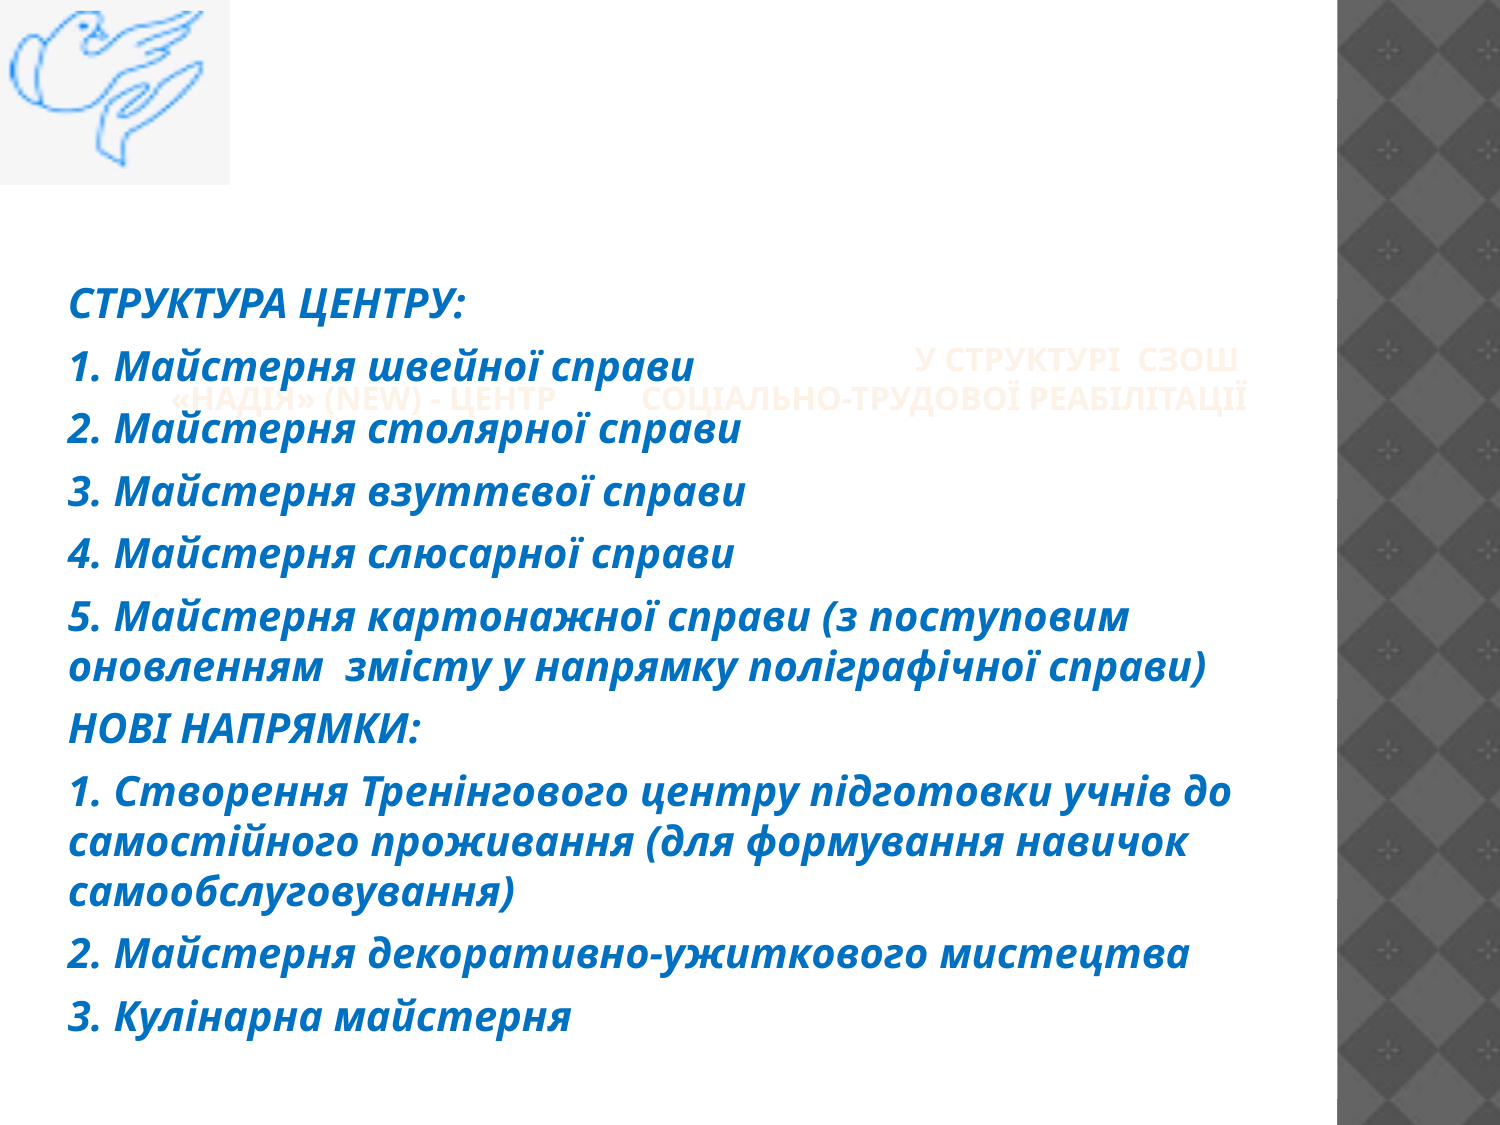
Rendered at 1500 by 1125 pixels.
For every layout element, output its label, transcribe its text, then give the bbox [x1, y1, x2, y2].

picture [1337, 0, 1500, 1125]
picture [0, 0, 231, 185]
text_box СТРУКТУРА ЦЕНТРУ: 1. Майcтерня швейної справи 2. Майстерня столярної справи 3. Майстерня взуттєвої справи 4. Майстерня слюсарної справи 5. Майстерня картонажної справи (з поступовим оновленням змісту у напрямку поліграфічної справи) НОВІ НАПРЯМКИ: 1. Створення Тренінгового центру підготовки учнів до самостійного проживання (для формування навичок самообслуговування) 2. Майстерня декоративно-ужиткового мистецтва 3. Кулінарна майстерня [53, 269, 1317, 1059]
